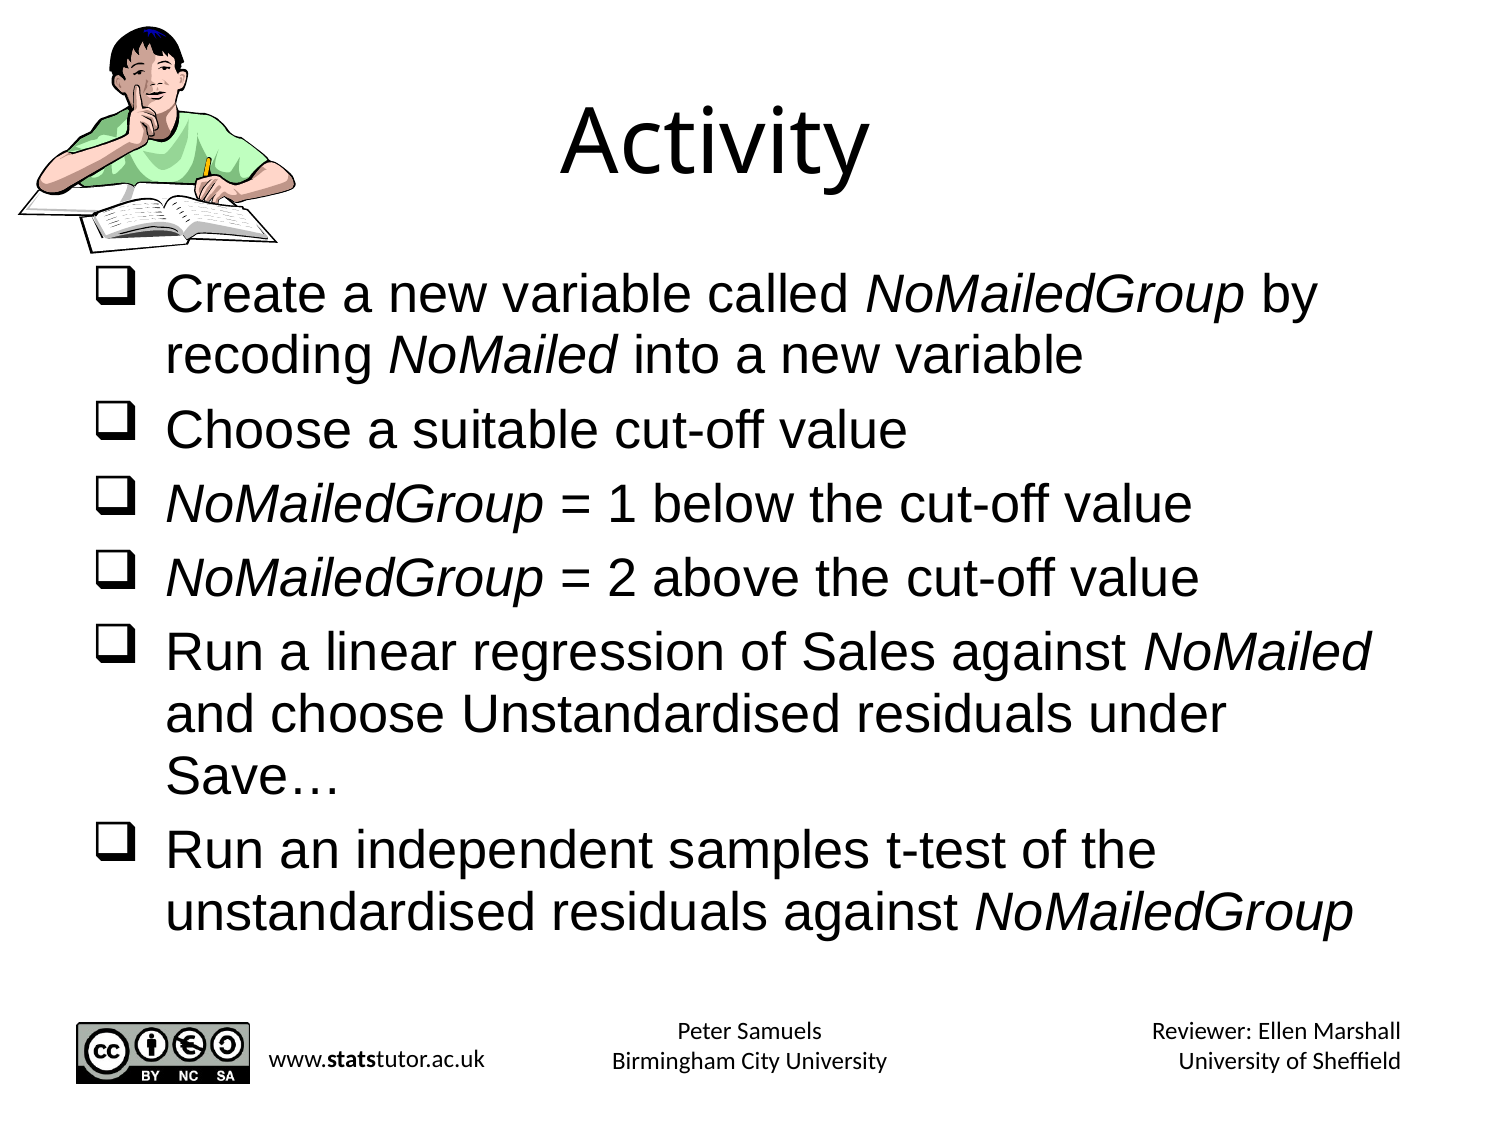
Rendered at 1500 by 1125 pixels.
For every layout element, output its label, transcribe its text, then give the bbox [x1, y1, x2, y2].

list Create a new variable called NoMailedGroup by recoding NoMailed into a new variable Choose a suitable cut-off value NoMailedGroup = 1 below the cut-off value NoMailedGroup = 2 above the cut-off value Run a linear regression of Sales against NoMailed and choose Unstandardised residuals under Save… Run an independent samples t-test of the unstandardised residuals against NoMailedGroup [76, 255, 1427, 976]
text_box Peter Samuels Birmingham City University [549, 1007, 951, 1083]
text_box www.statstutor.ac.uk [254, 1035, 573, 1080]
text_box Reviewer: Ellen Marshall University of Sheffield [1038, 1007, 1417, 1083]
picture [17, 18, 305, 254]
picture [76, 1022, 251, 1084]
title Activity [383, 78, 1047, 195]
